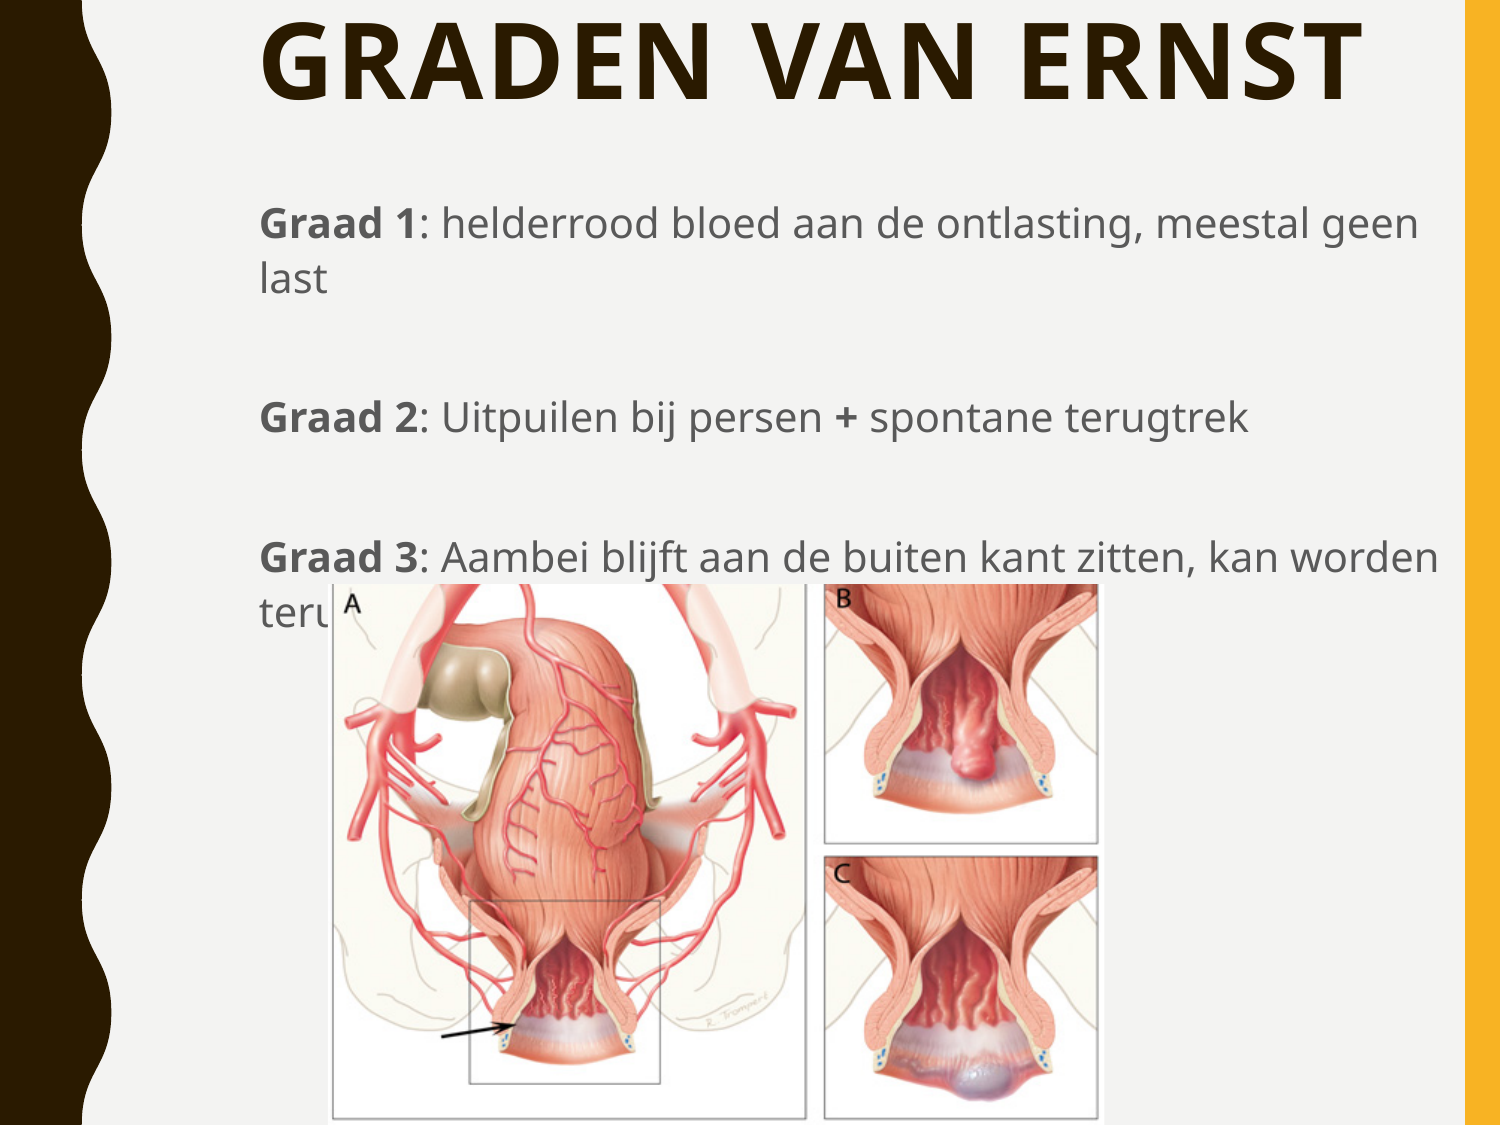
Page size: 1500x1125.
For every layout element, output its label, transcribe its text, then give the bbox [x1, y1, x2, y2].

picture [327, 584, 1105, 1125]
title Graden van ernst [242, 0, 1473, 188]
list Graad 1: helderrood bloed aan de ontlasting, meestal geen last Graad 2: Uitpuilen bij persen + spontane terugtrek Graad 3: Aambei blijft aan de buiten kant zitten, kan worden teruggeduwd [230, 184, 1459, 740]
